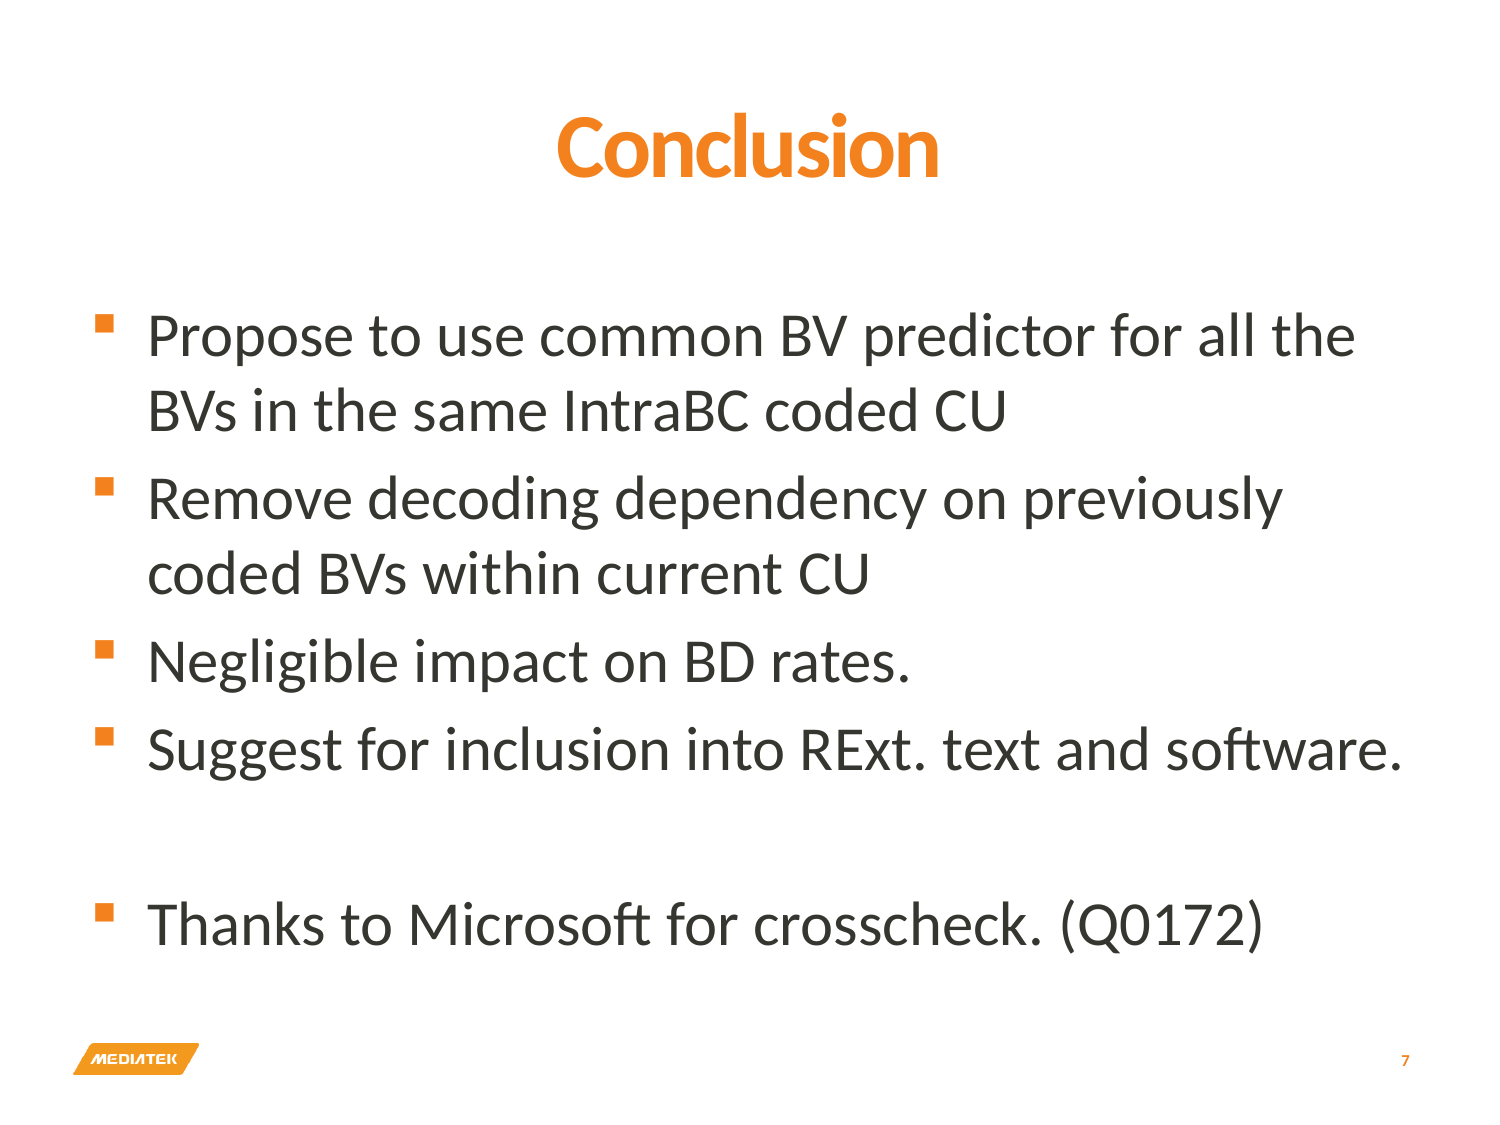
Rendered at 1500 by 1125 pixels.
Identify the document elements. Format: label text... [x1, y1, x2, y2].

title Conclusion [75, 99, 1425, 286]
list Propose to use common BV predictor for all the BVs in the same IntraBC coded CU Remove decoding dependency on previously coded BVs within current CU Negligible impact on BD rates. Suggest for inclusion into RExt. text and software. Thanks to Microsoft for crosscheck. (Q0172) [75, 286, 1425, 990]
picture [73, 1043, 199, 1075]
slide_number 7 [1251, 1029, 1425, 1090]
